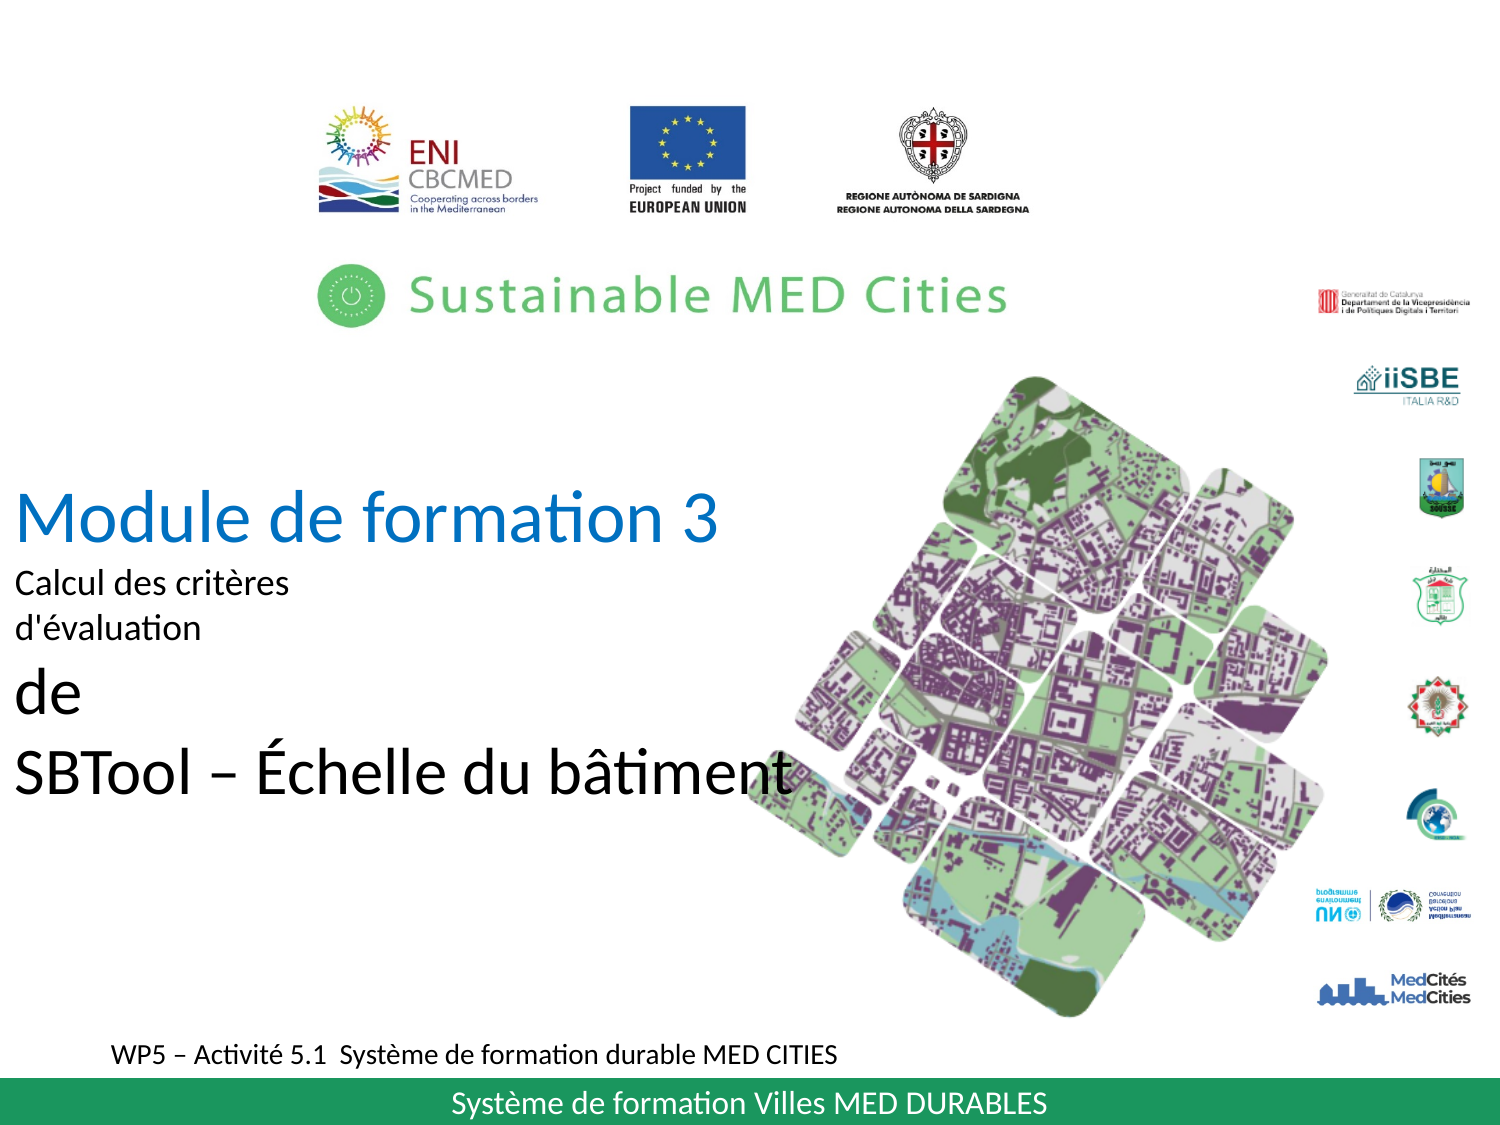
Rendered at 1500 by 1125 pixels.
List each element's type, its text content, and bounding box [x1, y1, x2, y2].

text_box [0, 1027, 1500, 1125]
picture [284, 84, 1486, 1027]
picture [1313, 970, 1474, 1008]
picture [1313, 885, 1474, 924]
picture [1396, 786, 1474, 847]
picture [1346, 363, 1474, 411]
subtitle Module de formation 3 Calcul des critères d'évaluation de SBTool – Échelle du bâtiment [0, 460, 1069, 874]
picture [1414, 455, 1474, 523]
picture [1313, 279, 1474, 321]
